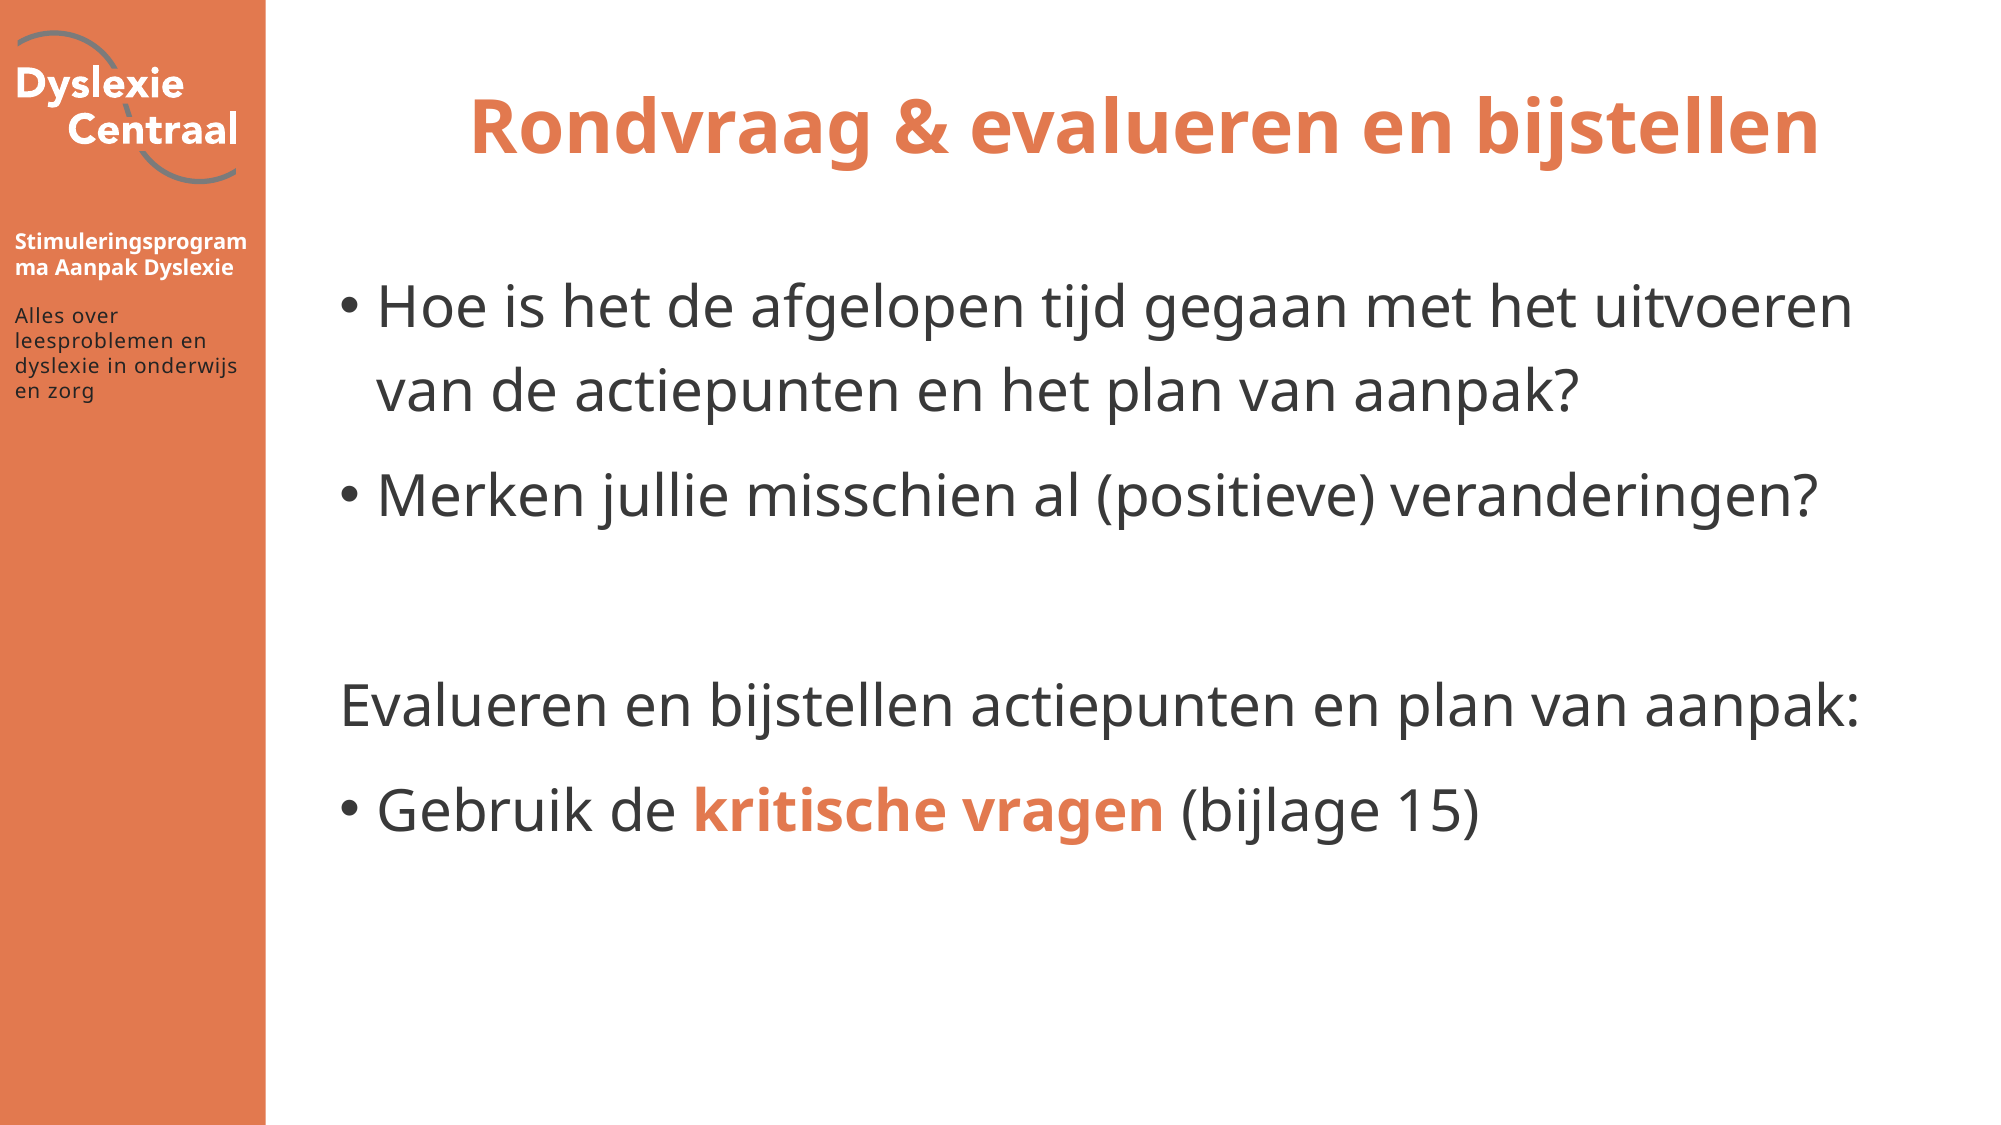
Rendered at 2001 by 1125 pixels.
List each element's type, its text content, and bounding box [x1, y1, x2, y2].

list Hoe is het de afgelopen tijd gegaan met het uitvoeren van de actiepunten en het plan van aanpak? Merken jullie misschien al (positieve) veranderingen? Evalueren en bijstellen actiepunten en plan van aanpak: Gebruik de kritische vragen (bijlage 15) [324, 248, 1967, 1070]
title Rondvraag & evalueren en bijstellen [324, 39, 1967, 220]
